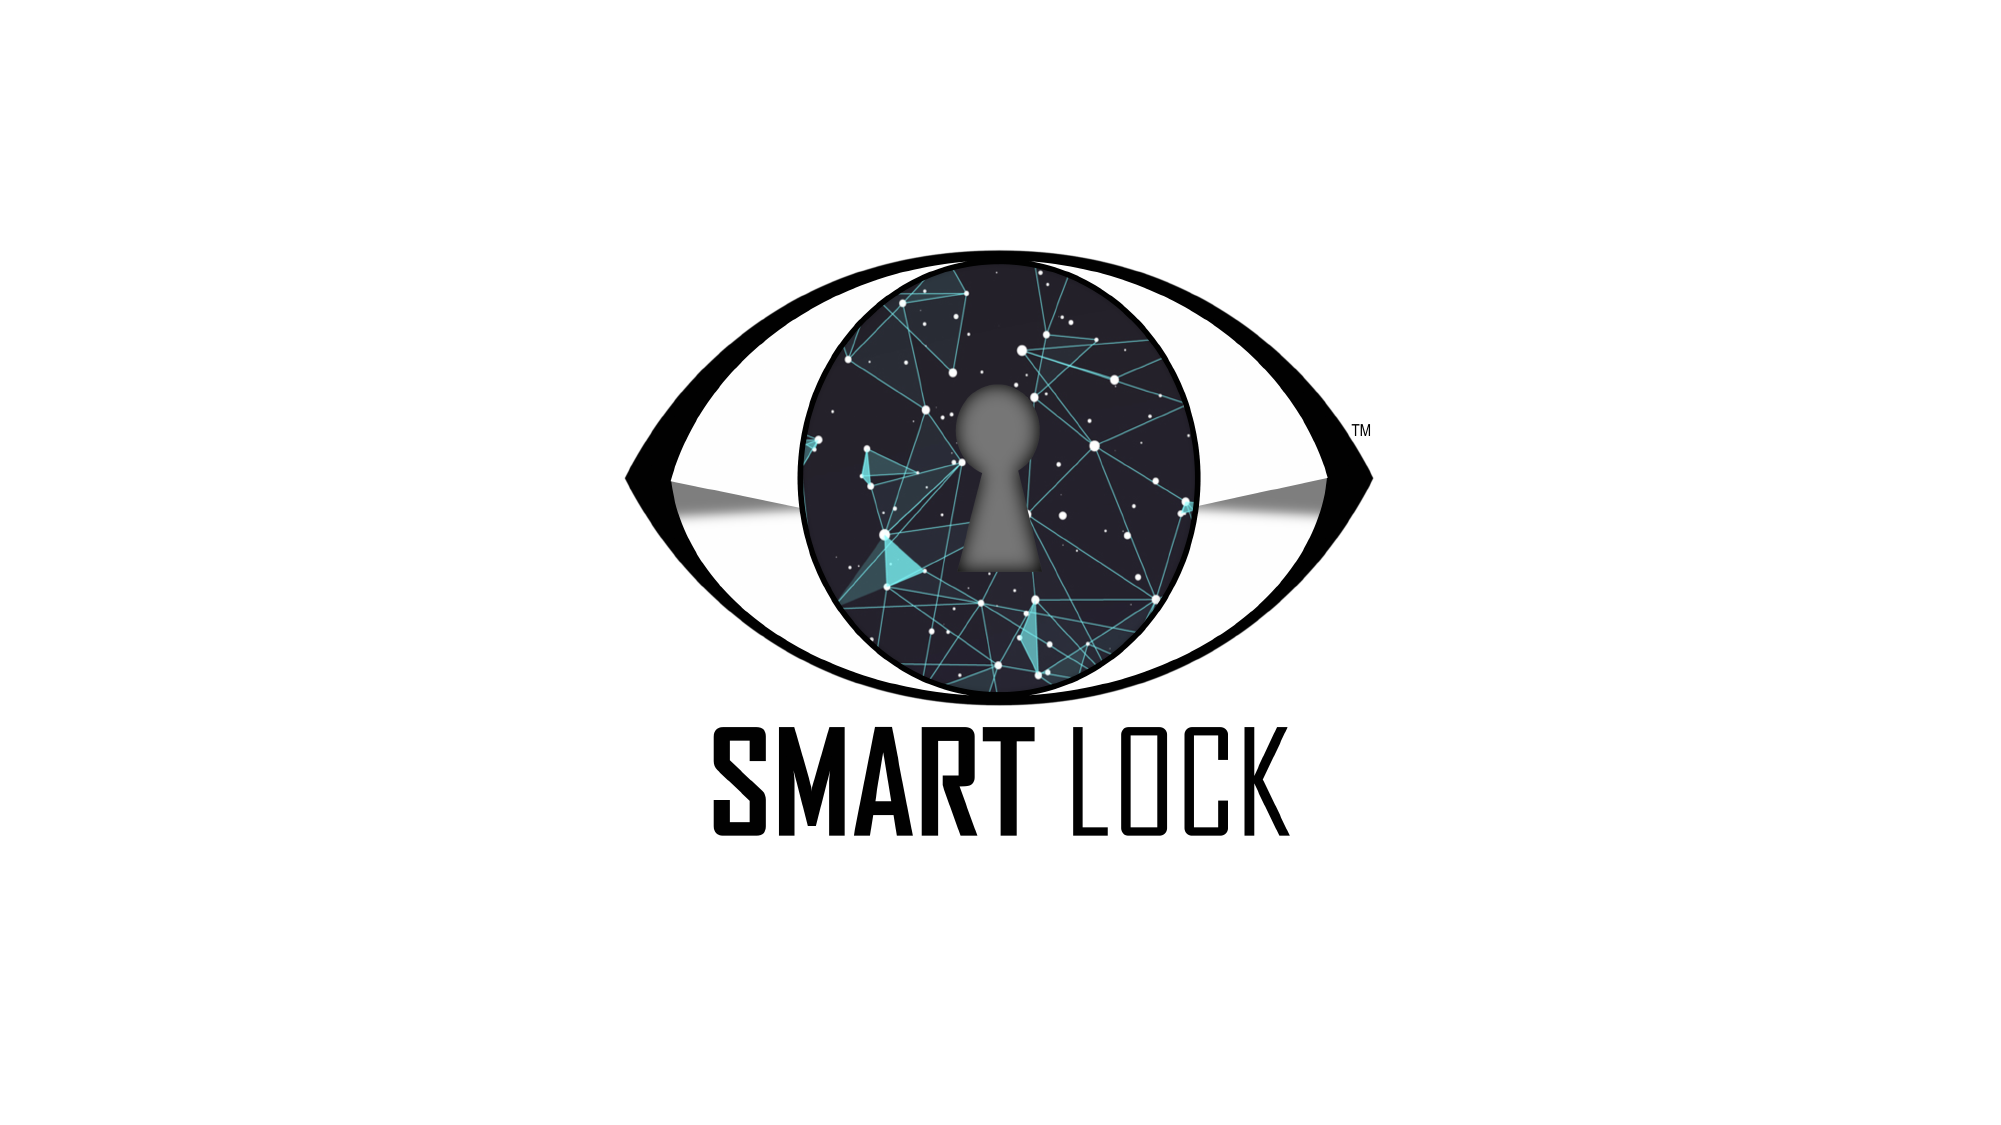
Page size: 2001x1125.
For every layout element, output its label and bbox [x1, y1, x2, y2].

picture [607, 247, 1393, 878]
